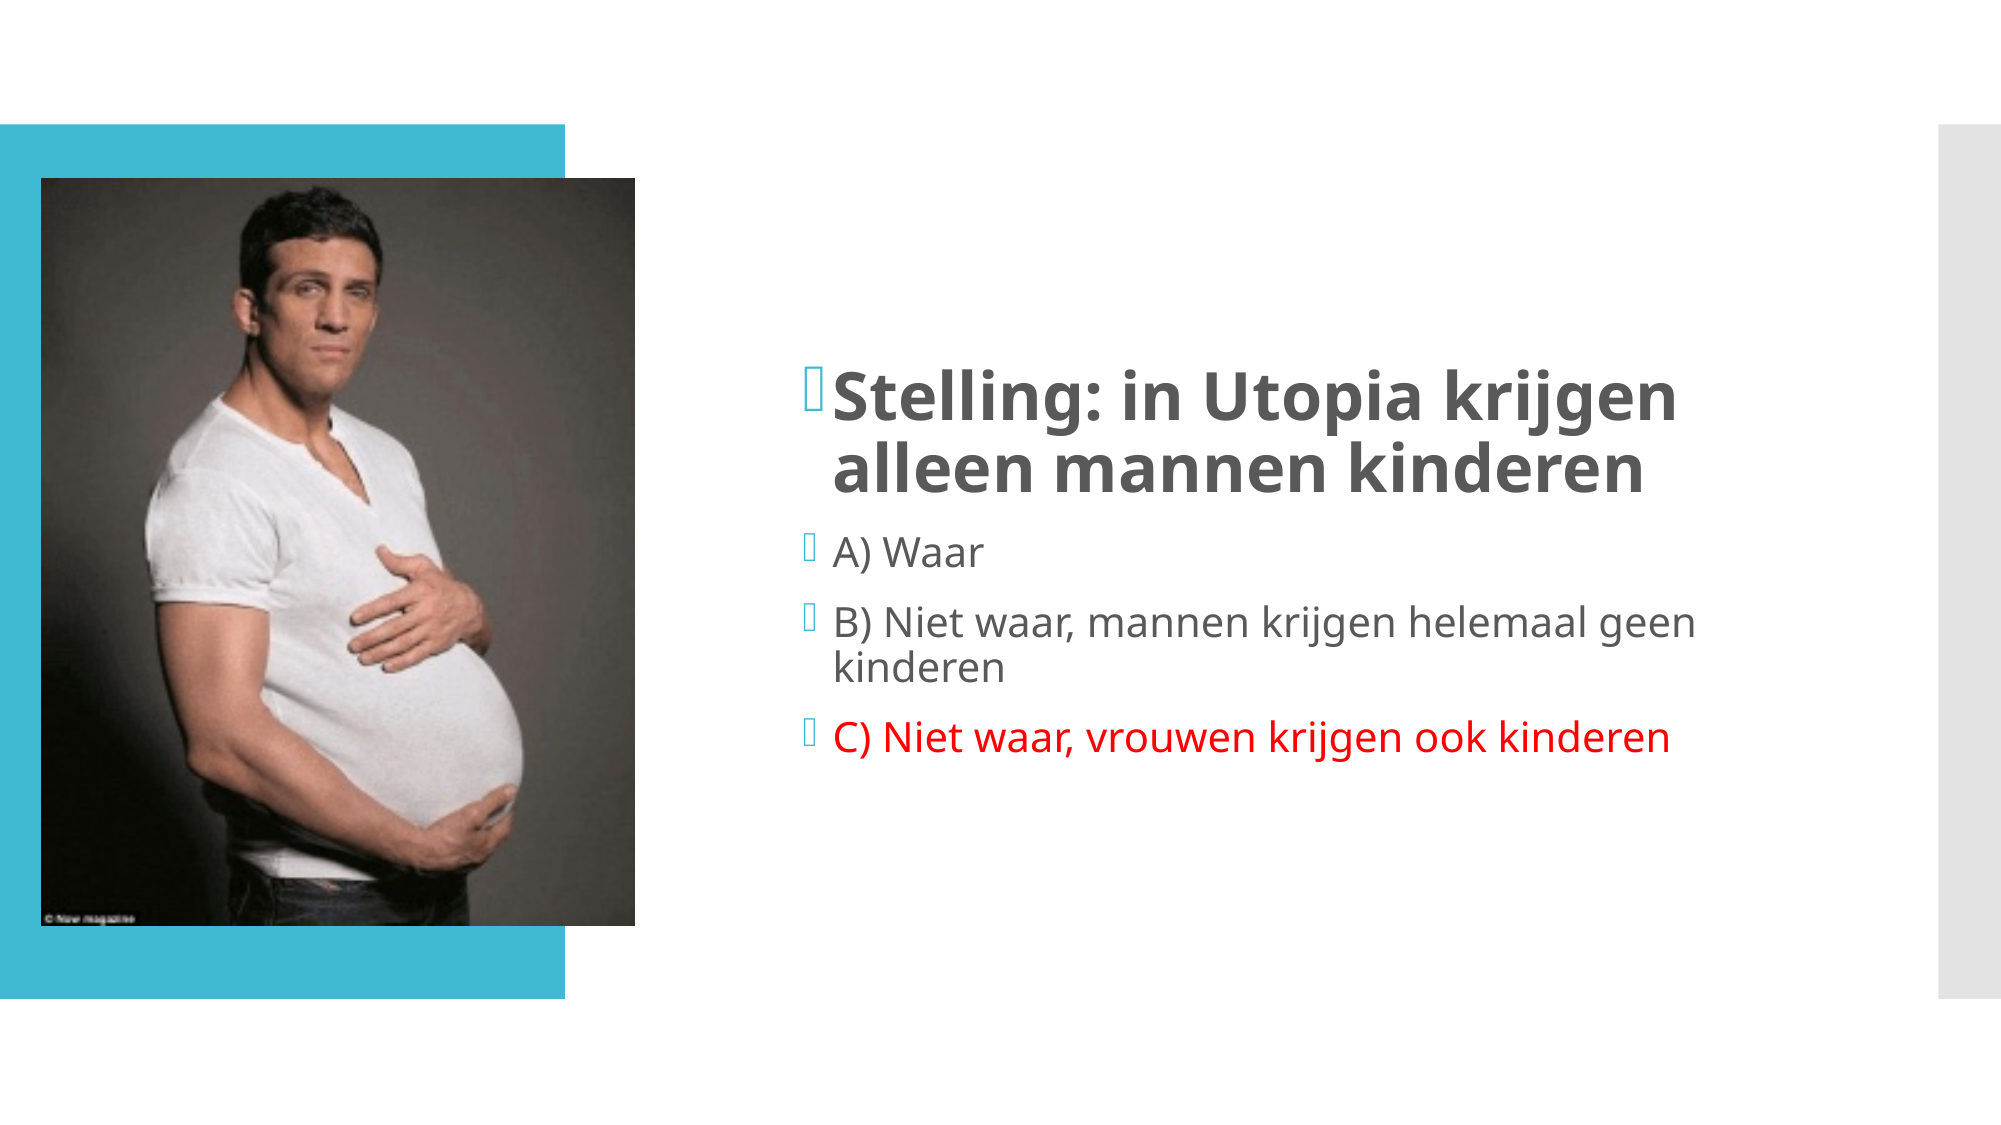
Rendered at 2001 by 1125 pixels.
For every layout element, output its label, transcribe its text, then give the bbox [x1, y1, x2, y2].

picture [41, 178, 635, 926]
list Stelling: in Utopia krijgen alleen mannen kinderen A) Waar B) Niet waar, mannen krijgen helemaal geen kinderen C) Niet waar, vrouwen krijgen ook kinderen [787, 142, 1835, 983]
